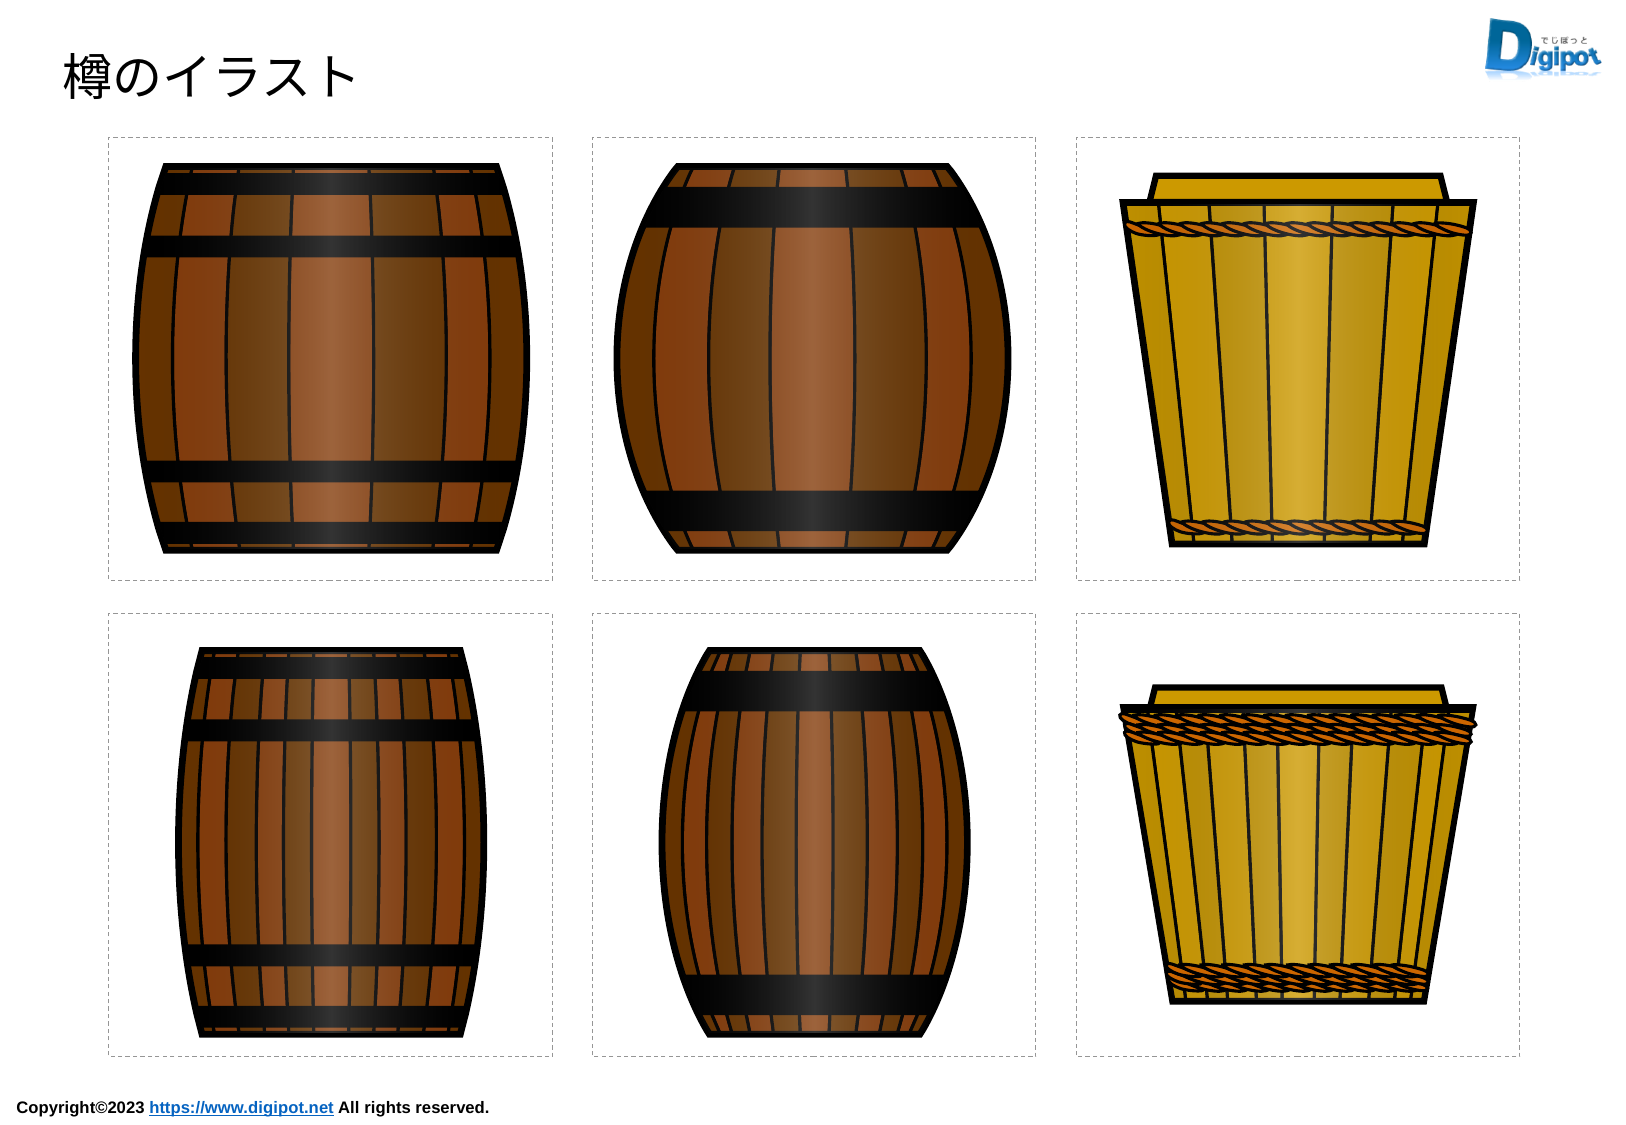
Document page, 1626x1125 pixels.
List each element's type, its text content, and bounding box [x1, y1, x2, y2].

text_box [1118, 687, 1477, 1000]
picture [1485, 18, 1602, 82]
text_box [137, 168, 525, 549]
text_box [1123, 175, 1472, 543]
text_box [180, 652, 483, 1033]
text_box 樽のイラスト [47, 38, 377, 113]
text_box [663, 652, 966, 1033]
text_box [618, 168, 1007, 549]
